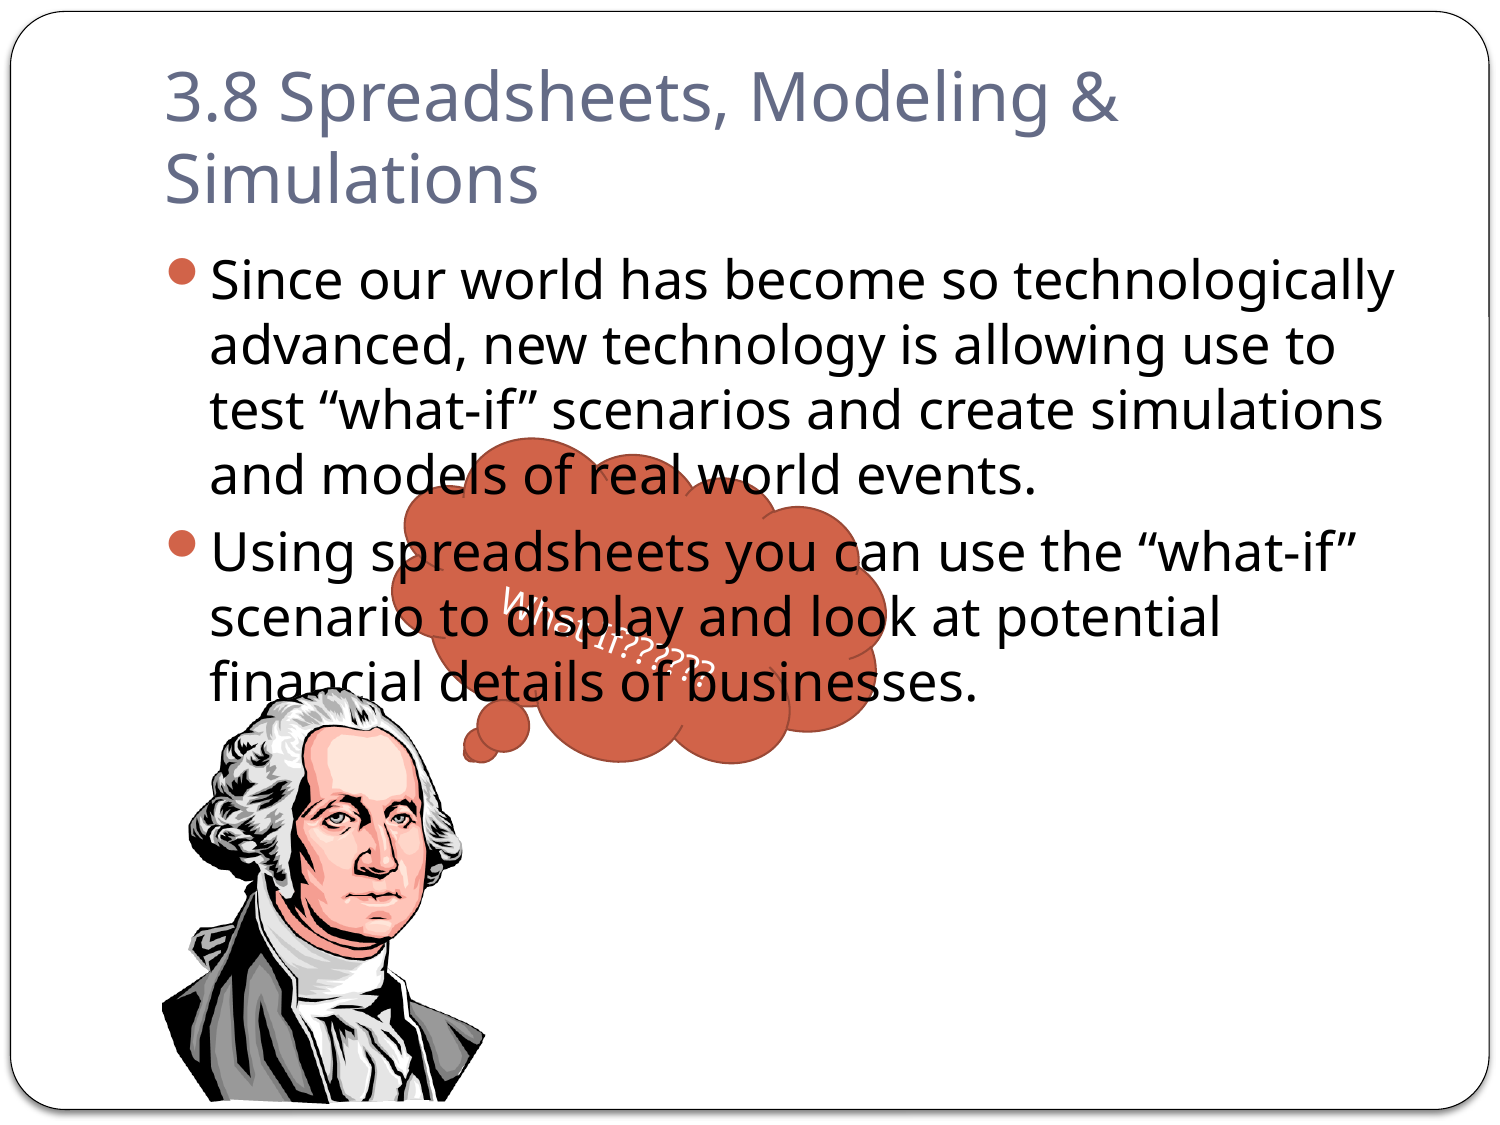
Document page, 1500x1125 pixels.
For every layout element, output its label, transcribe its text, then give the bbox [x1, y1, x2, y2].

list Since our world has become so technologically advanced, new technology is allowing use to test “what-if” scenarios and create simulations and models of real world events. Using spreadsheets you can use the “what-if” scenario to display and look at potential financial details of businesses. [150, 237, 1425, 988]
title 3.8 Spreadsheets, Modeling & Simulations [150, 45, 1425, 233]
picture [162, 684, 488, 1107]
